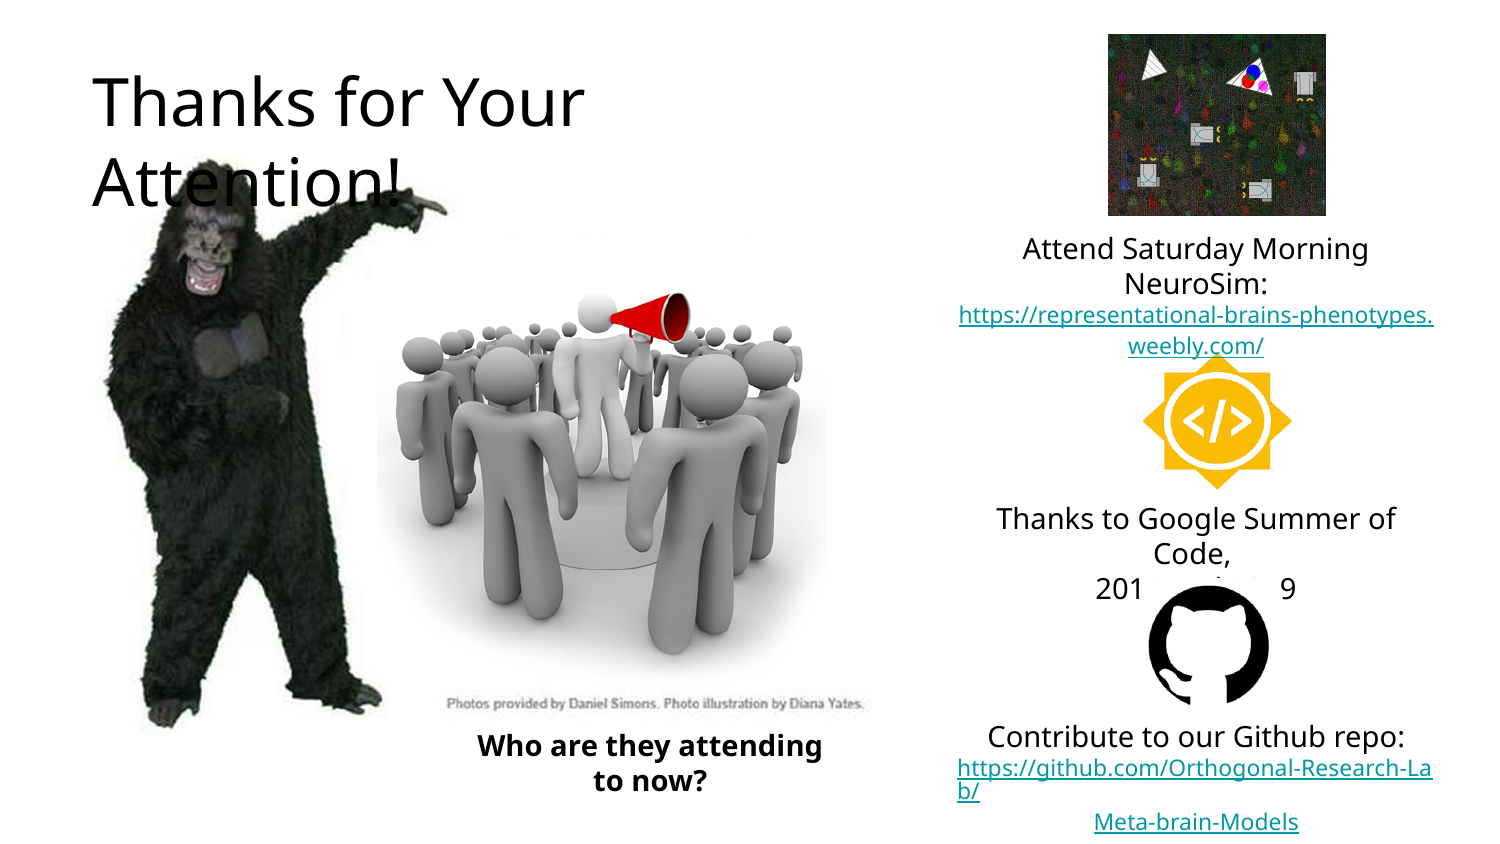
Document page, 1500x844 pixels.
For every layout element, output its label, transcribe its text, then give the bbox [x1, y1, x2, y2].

picture [97, 155, 880, 739]
text_box Thanks to Google Summer of Code, 2018 and 2019 [942, 485, 1451, 573]
picture [1143, 578, 1275, 710]
text_box Attend Saturday Morning NeuroSim: https://representational-brains-phenotypes. weebly.com/ [942, 215, 1451, 347]
text_box Contribute to our Github repo: https://github.com/Orthogonal-Research-Lab/ Meta-brain-Models [942, 703, 1451, 809]
text_box Thanks for Your Attention! [81, 54, 902, 142]
picture [1108, 34, 1326, 216]
text_box Who are they attending to now? [447, 747, 854, 809]
picture [1135, 345, 1299, 496]
